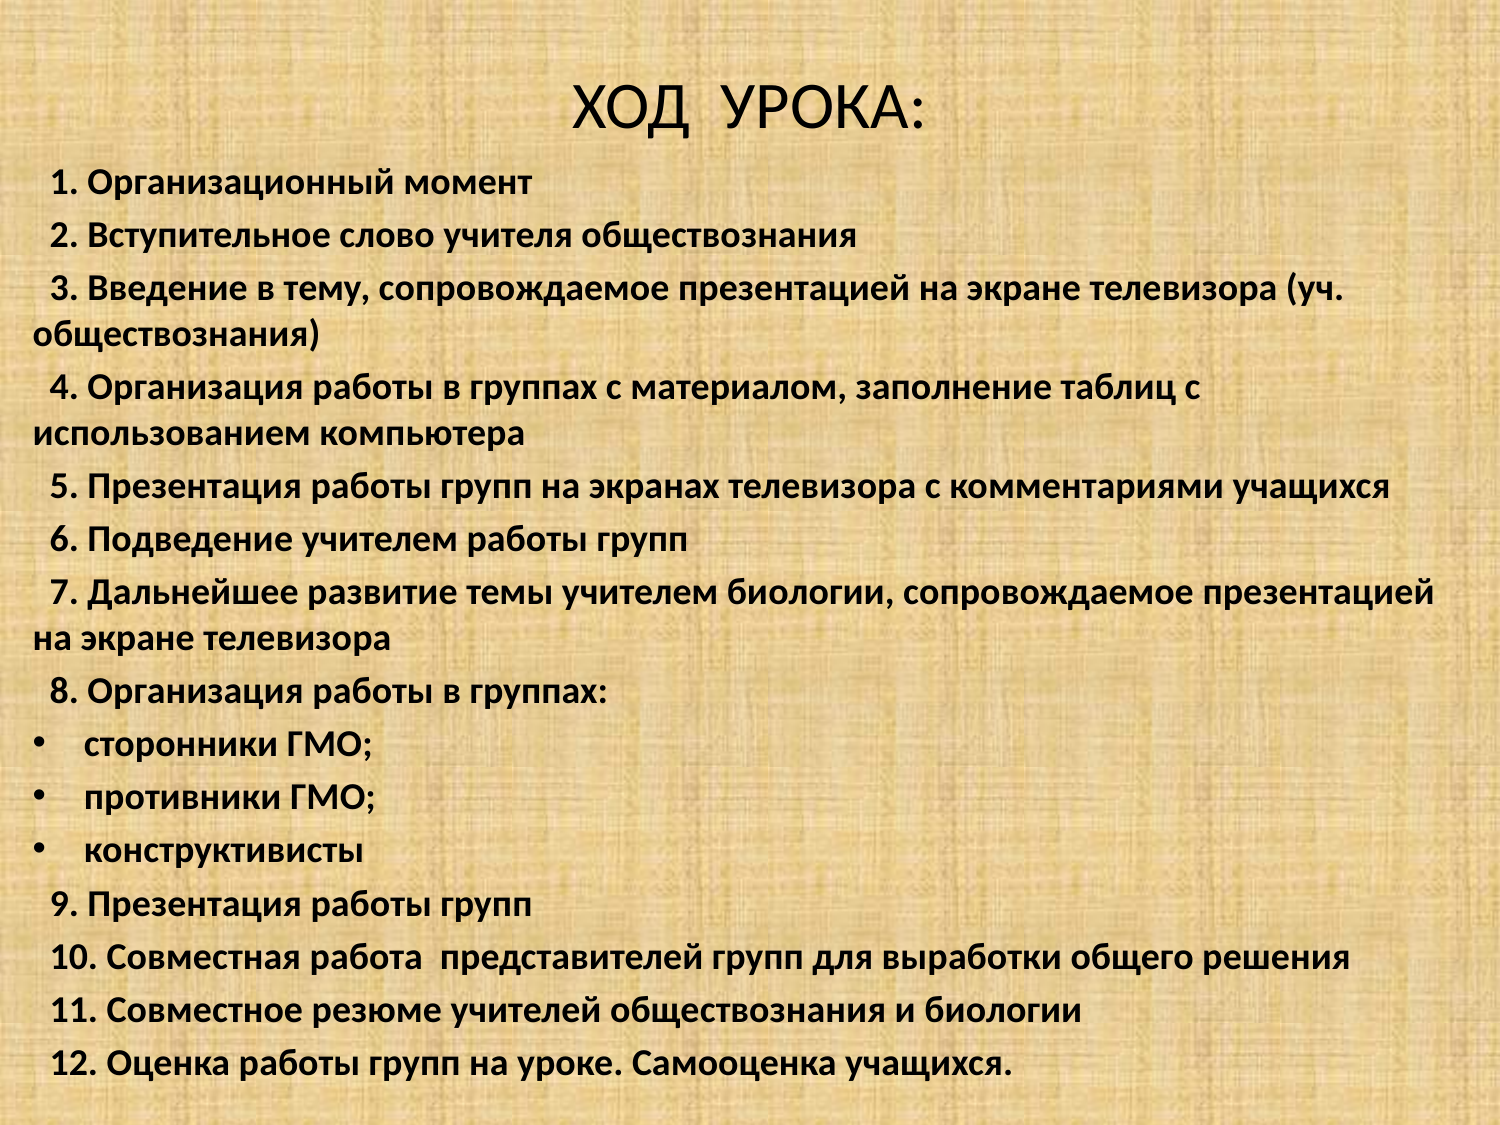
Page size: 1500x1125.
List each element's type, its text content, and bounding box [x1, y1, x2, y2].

list 1. Организационный момент 2. Вступительное слово учителя обществознания 3. Введение в тему, сопровождаемое презентацией на экране телевизора (уч. обществознания) 4. Организация работы в группах с материалом, заполнение таблиц с использованием компьютера 5. Презентация работы групп на экранах телевизора с комментариями учащихся 6. Подведение учителем работы групп 7. Дальнейшее развитие темы учителем биологии, сопровождаемое презентацией на экране телевизора 8. Организация работы в группах: сторонники ГМО; противники ГМО; конструктивисты 9. Презентация работы групп 10. Совместная работа представителей групп для выработки общего решения 11. Совместное резюме учителей обществознания и биологии 12. Оценка работы групп на уроке. Самооценка учащихся. [17, 149, 1483, 1106]
title ХОД УРОКА: [75, 19, 1425, 149]
picture [0, 0, 1500, 1125]
